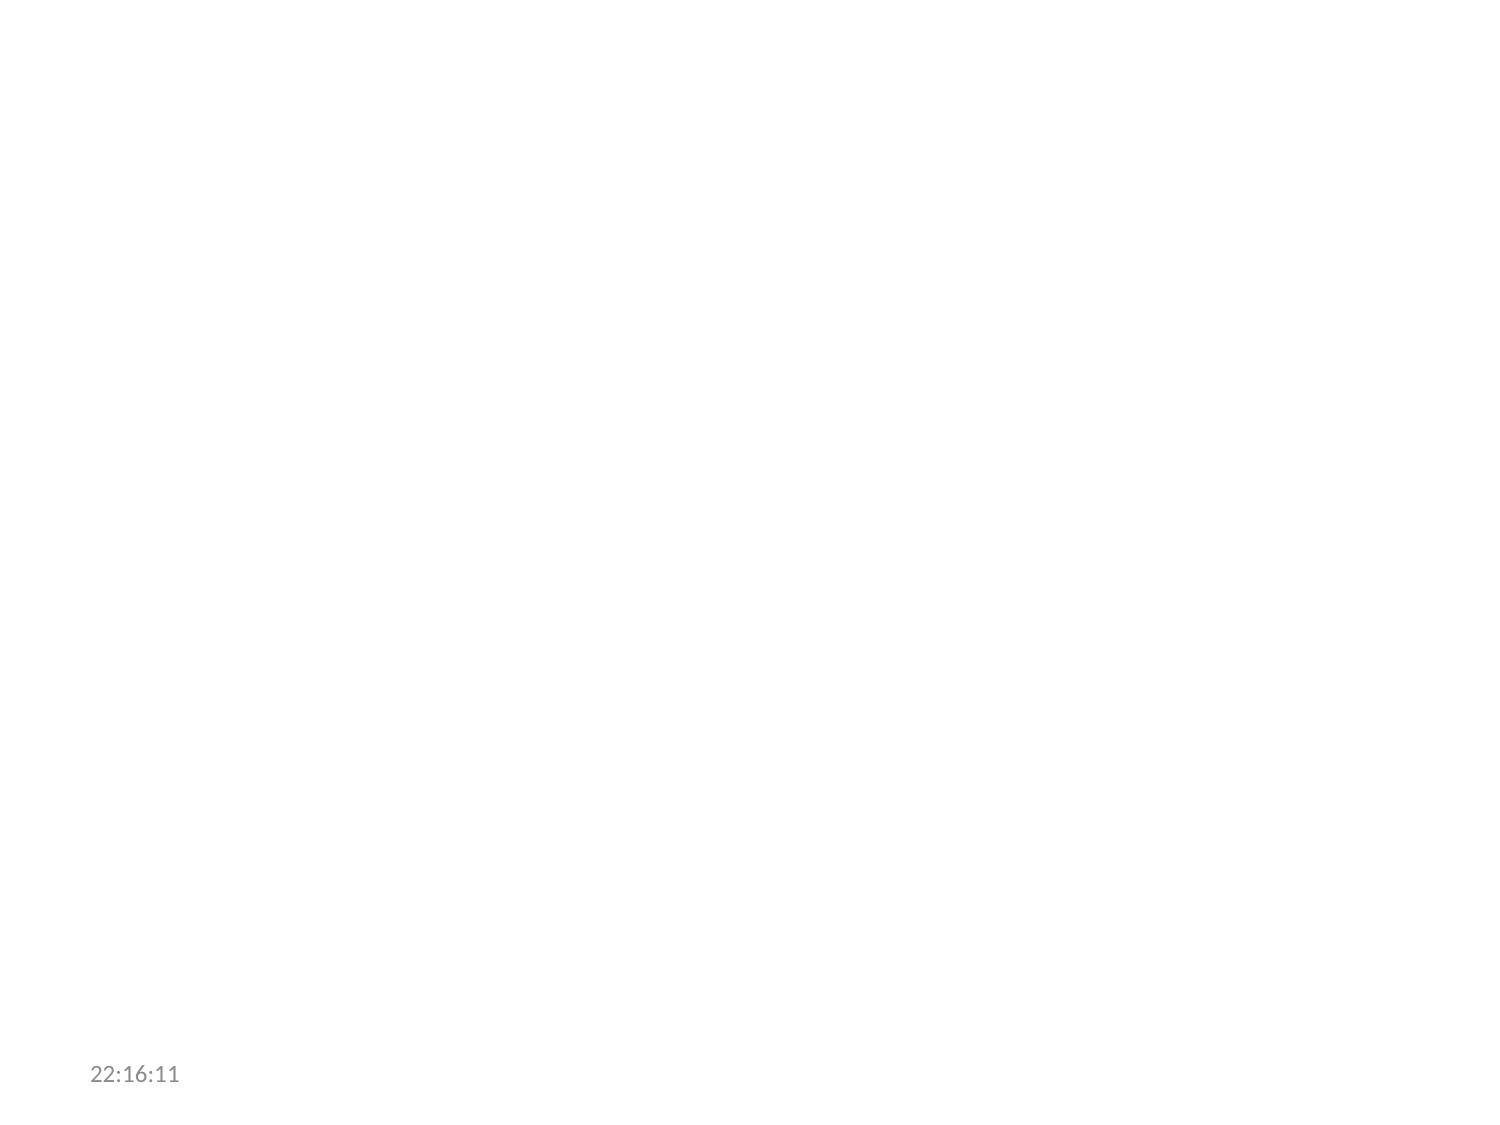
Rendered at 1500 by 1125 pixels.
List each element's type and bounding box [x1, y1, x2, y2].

slide_number [75, 1042, 425, 1103]
